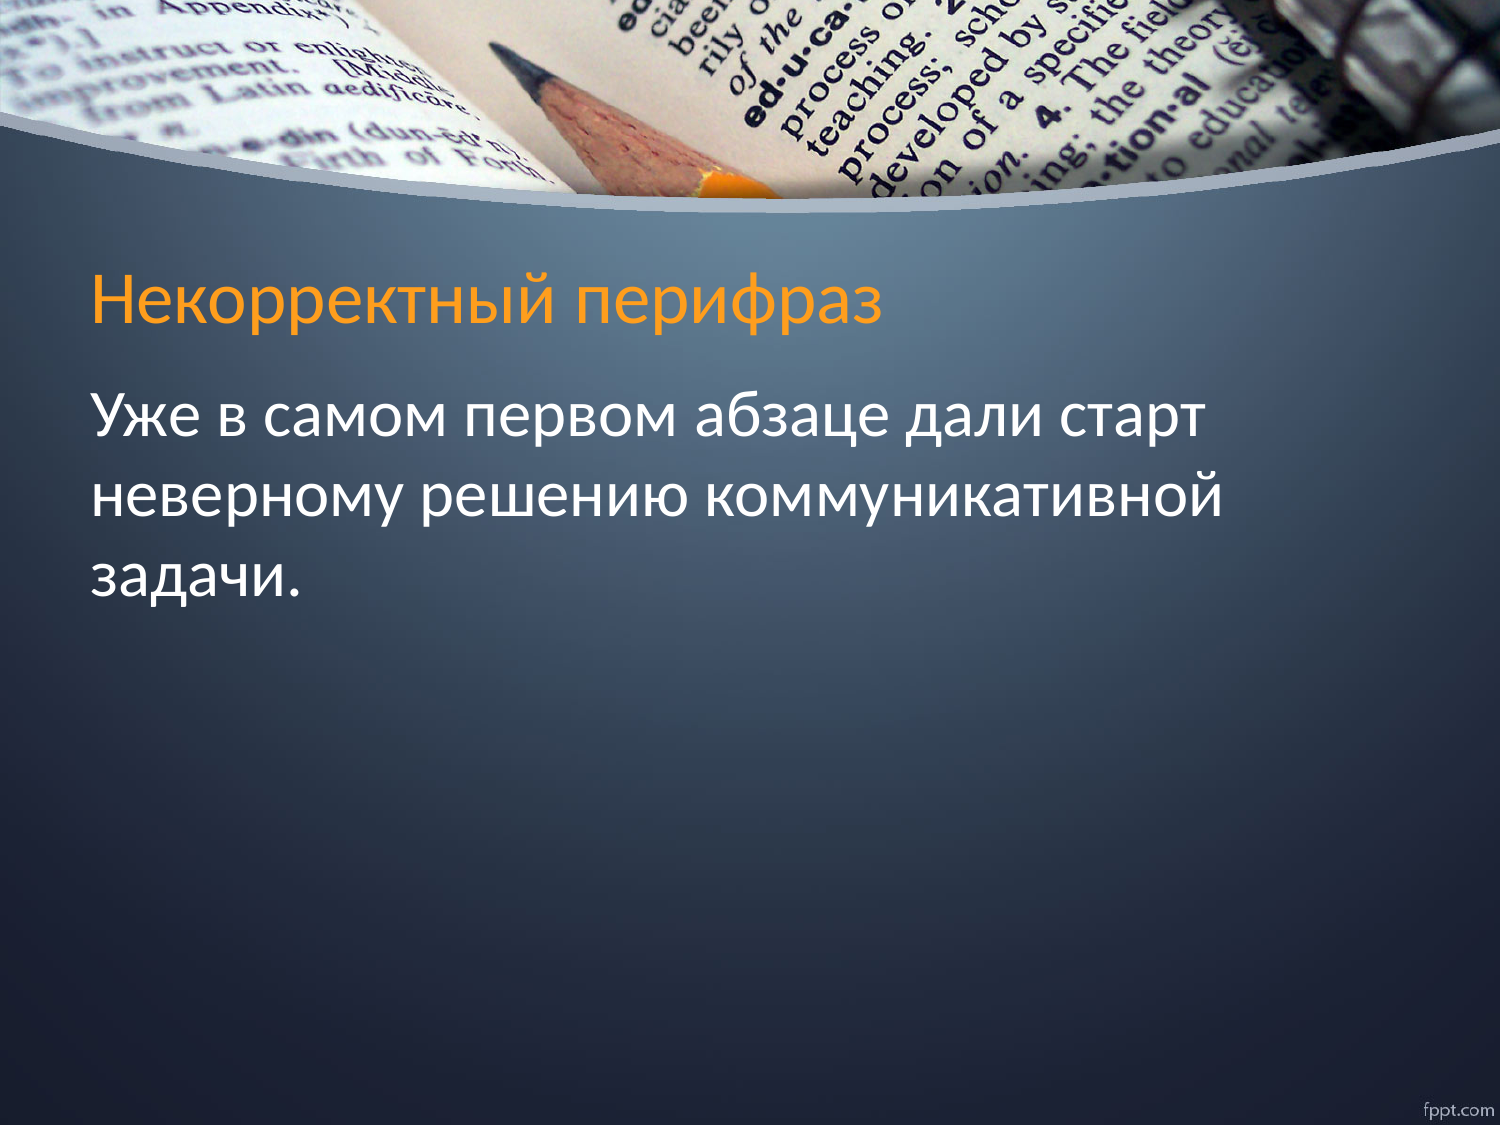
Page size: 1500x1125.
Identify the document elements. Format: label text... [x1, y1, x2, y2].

picture [0, 0, 1500, 1125]
title Некорректный перифраз [75, 211, 1425, 362]
list Уже в самом первом абзаце дали старт неверному решению коммуникативной задачи. [75, 362, 1425, 1055]
